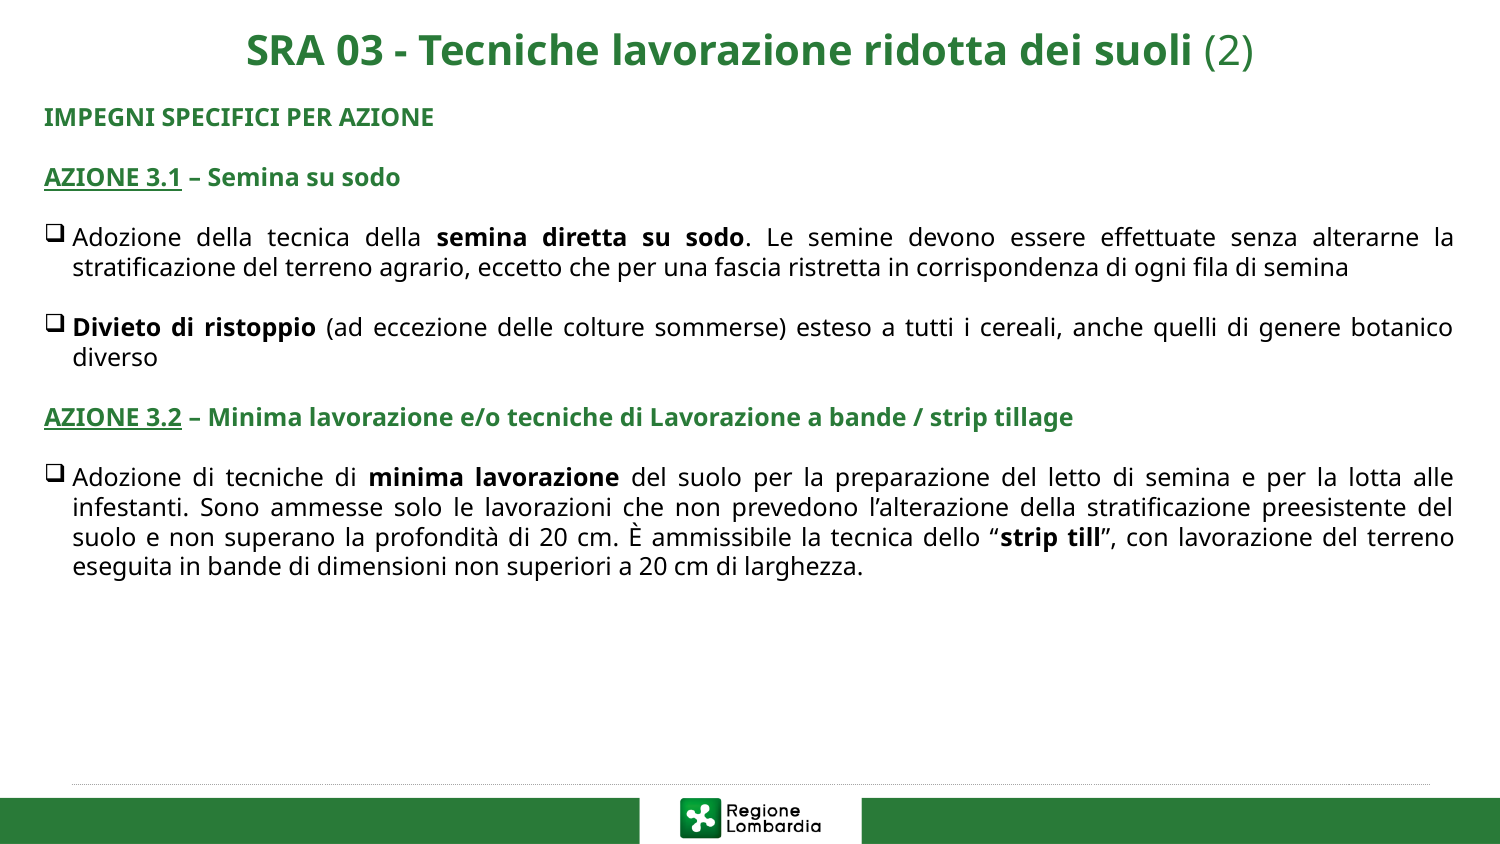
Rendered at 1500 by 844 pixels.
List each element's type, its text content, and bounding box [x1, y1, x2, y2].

text_box IMPEGNI SPECIFICI PER AZIONE AZIONE 3.1 – Semina su sodo Adozione della tecnica della semina diretta su sodo. Le semine devono essere effettuate senza alterarne la stratificazione del terreno agrario, eccetto che per una fascia ristretta in corrispondenza di ogni fila di semina Divieto di ristoppio (ad eccezione delle colture sommerse) esteso a tutti i cereali, anche quelli di genere botanico diverso AZIONE 3.2 – Minima lavorazione e/o tecniche di Lavorazione a bande / strip tillage Adozione di tecniche di minima lavorazione del suolo per la preparazione del letto di semina e per la lotta alle infestanti. Sono ammesse solo le lavorazioni che non prevedono l’alterazione della stratificazione preesistente del suolo e non superano la profondità di 20 cm. È ammissibile la tecnica dello “strip till”, con lavorazione del terreno eseguita in bande di dimensioni non superiori a 20 cm di larghezza. [29, 94, 1471, 589]
picture [0, 0, 1500, 844]
title SRA 03 - Tecniche lavorazione ridotta dei suoli (2) [150, 24, 1350, 94]
